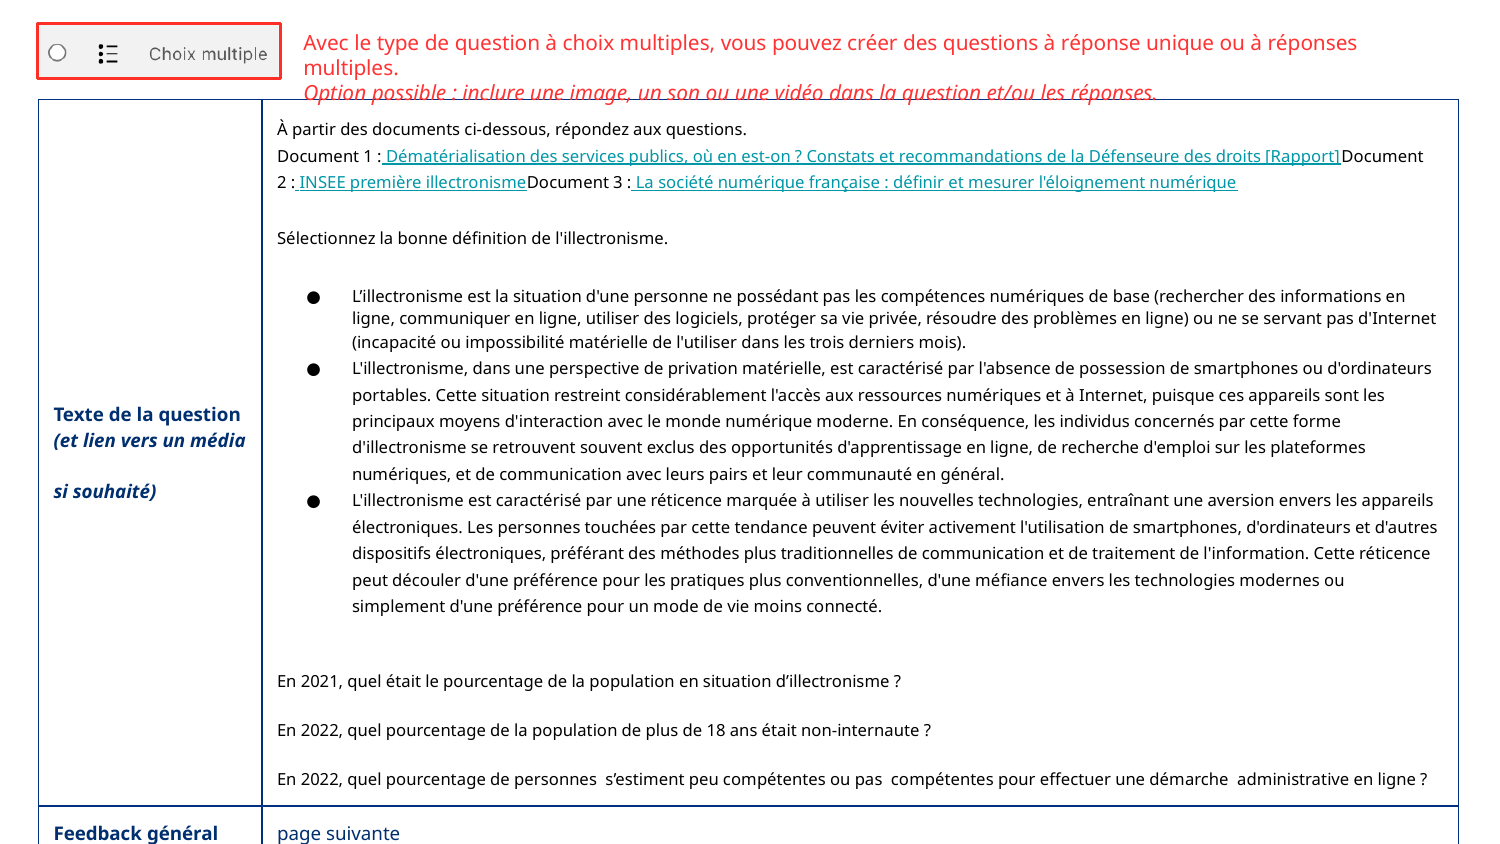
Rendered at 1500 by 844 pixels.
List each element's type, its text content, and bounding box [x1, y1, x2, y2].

text_box Avec le type de question à choix multiples, vous pouvez créer des questions à réponse unique ou à réponses multiples. Option possible : inclure une image, un son ou une vidéo dans la question et/ou les réponses. [288, 14, 1459, 106]
table_cell page suivante [263, 807, 1458, 844]
picture [38, 25, 279, 78]
table_header À partir des documents ci-dessous, répondez aux questions. Document 1 : Dématérialisation des services publics, où en est-on ? Constats et recommandations de la Défenseure des droits [Rapport] Document 2 : INSEE première illectronisme Document 3 : La société numérique française : définir et mesurer l'éloignement numérique Sélectionnez la bonne définition de l'illectronisme. L’illectronisme est la situation d'une personne ne possédant pas les compétences numériques de base (rechercher des informations en ligne, communiquer en ligne, utiliser des logiciels, protéger sa vie privée, résoudre des problèmes en ligne) ou ne se servant pas d'Internet (incapacité ou impossibilité matérielle de l'utiliser dans les trois derniers mois). L'illectronisme, dans une perspective de privation matérielle, est caractérisé par l'absence de possession de smartphones ou d'ordinateurs portables. Cette situation restreint considérablement l'accès aux ressources numériques et à Internet, puisque ces appareils sont les principaux moyens d'interaction avec le monde numérique moderne. En conséquence, les individus concernés par cette forme d'illectronisme se retrouvent souvent exclus des opportunités d'apprentissage en ligne, de recherche d'emploi sur les plateformes numériques, et de communication avec leurs pairs et leur communauté en général. L'illectronisme est caractérisé par une réticence marquée à utiliser les nouvelles technologies, entraînant une aversion envers les appareils électroniques. Les personnes touchées par cette tendance peuvent éviter activement l'utilisation de smartphones, d'ordinateurs et d'autres dispositifs électroniques, préférant des méthodes plus traditionnelles de communication et de traitement de l'information. Cette réticence peut découler d'une préférence pour les pratiques plus conventionnelles, d'une méfiance envers les technologies modernes ou simplement d'une préférence pour un mode de vie moins connecté. En 2021, quel était le pourcentage de la population en situation d’illectronisme ? En 2022, quel pourcentage de la population de plus de 18 ans était non-internaute ? En 2022, quel pourcentage de personnes s’estiment peu compétentes ou pas compétentes pour effectuer une démarche administrative en ligne ? [263, 100, 1458, 805]
table_cell Feedback général (apparaît quand l’apprenant a répondu à la question) [39, 807, 261, 844]
table_header Texte de la question (et lien vers un média si souhaité) [39, 100, 261, 805]
